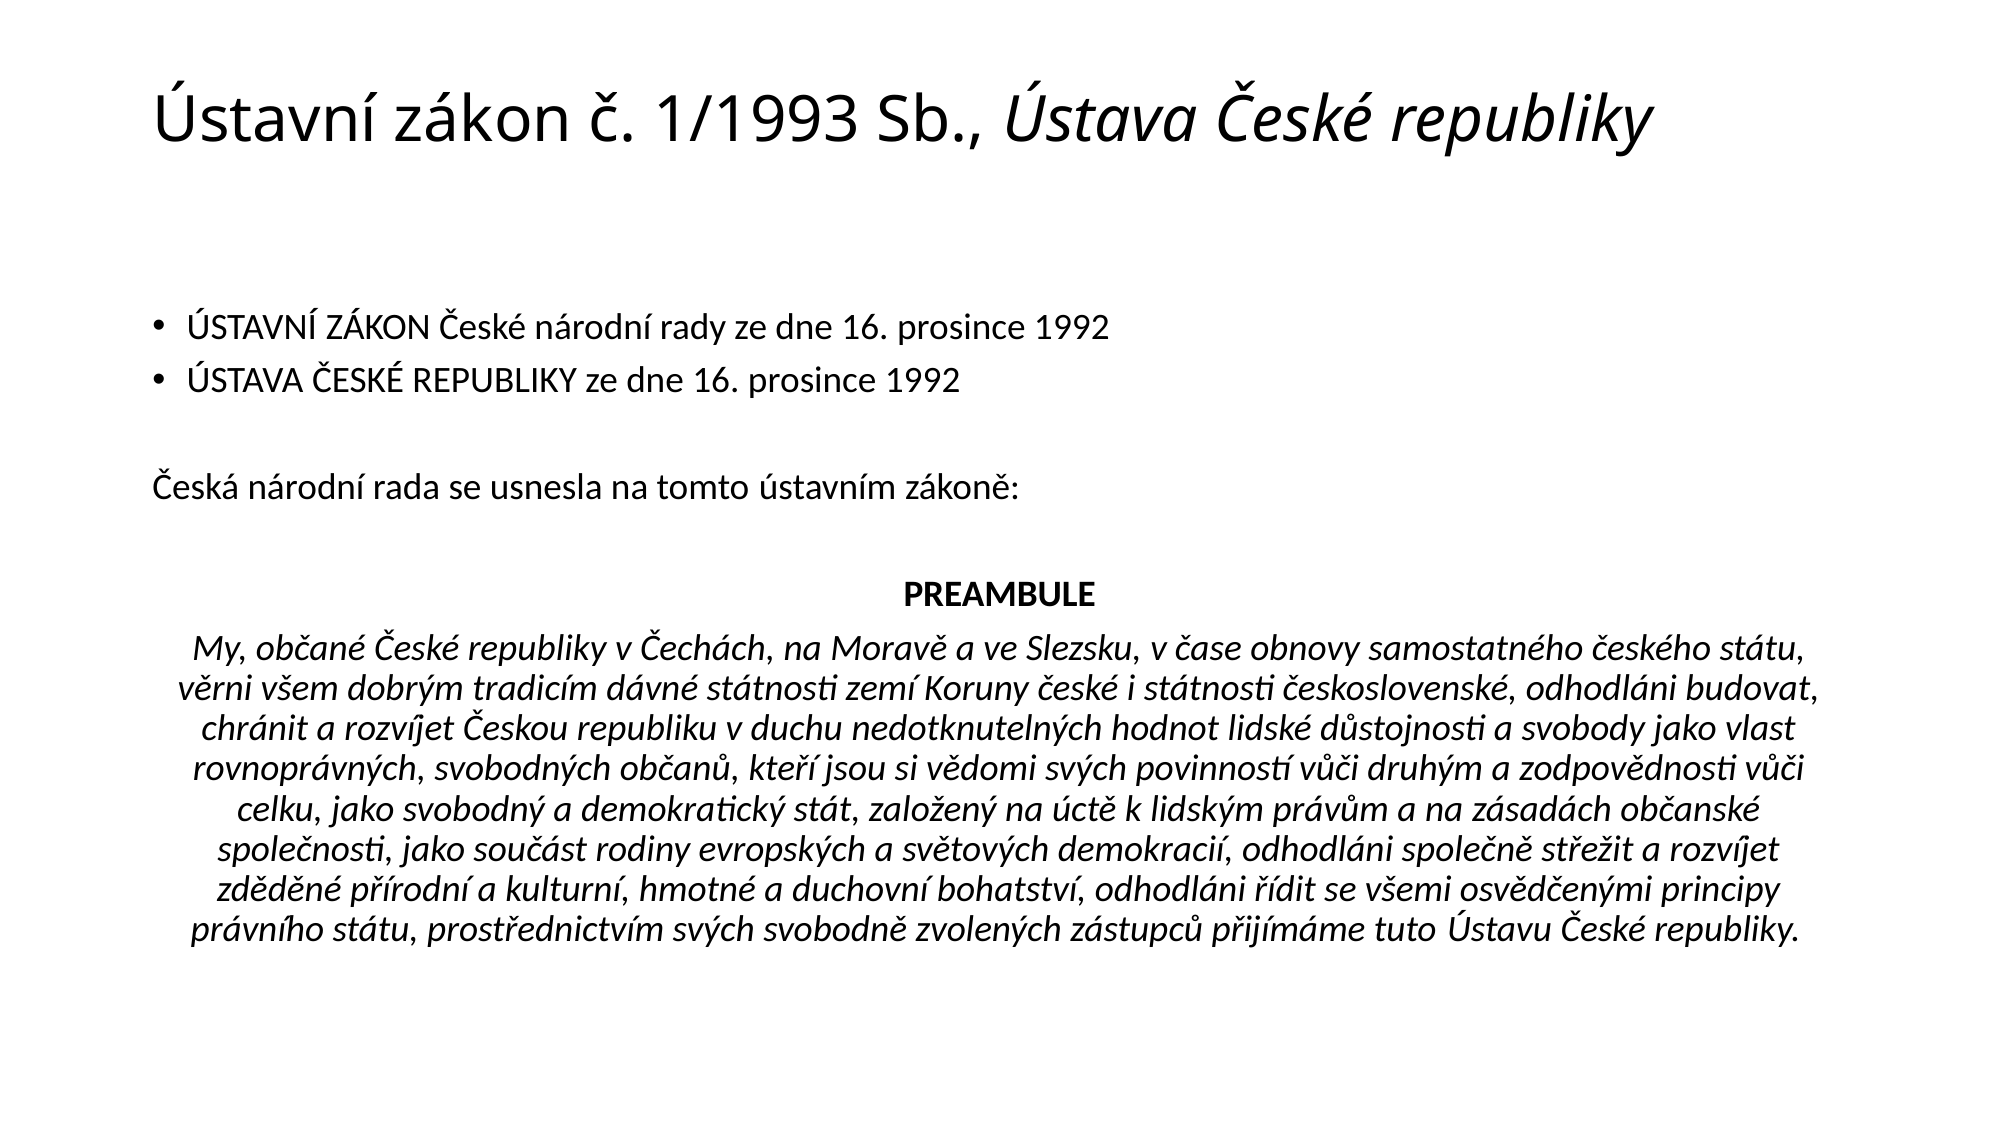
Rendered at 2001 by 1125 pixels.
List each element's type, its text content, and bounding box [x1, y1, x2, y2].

list ÚSTAVNÍ ZÁKON České národní rady ze dne 16. prosince 1992 ÚSTAVA ČESKÉ REPUBLIKY ze dne 16. prosince 1992 Česká národní rada se usnesla na tomto ústavním zákoně: PREAMBULE My, občané České republiky v Čechách, na Moravě a ve Slezsku, v čase obnovy samostatného českého státu, věrni všem dobrým tradicím dávné státnosti zemí Koruny české i státnosti československé, odhodláni budovat, chránit a rozvíjet Českou republiku v duchu nedotknutelných hodnot lidské důstojnosti a svobody jako vlast rovnoprávných, svobodných občanů, kteří jsou si vědomi svých povinností vůči druhým a zodpovědnosti vůči celku, jako svobodný a demokratický stát, založený na úctě k lidským právům a na zásadách občanské společnosti, jako součást rodiny evropských a světových demokracií, odhodláni společně střežit a rozvíjet zděděné přírodní a kulturní, hmotné a duchovní bohatství, odhodláni řídit se všemi osvědčenými principy právního státu, prostřednictvím svých svobodně zvolených zástupců přijímáme tuto Ústavu České republiky. [137, 299, 1863, 1068]
title Ústavní zákon č. 1/1993 Sb., Ústava České republiky [137, 77, 1930, 266]
